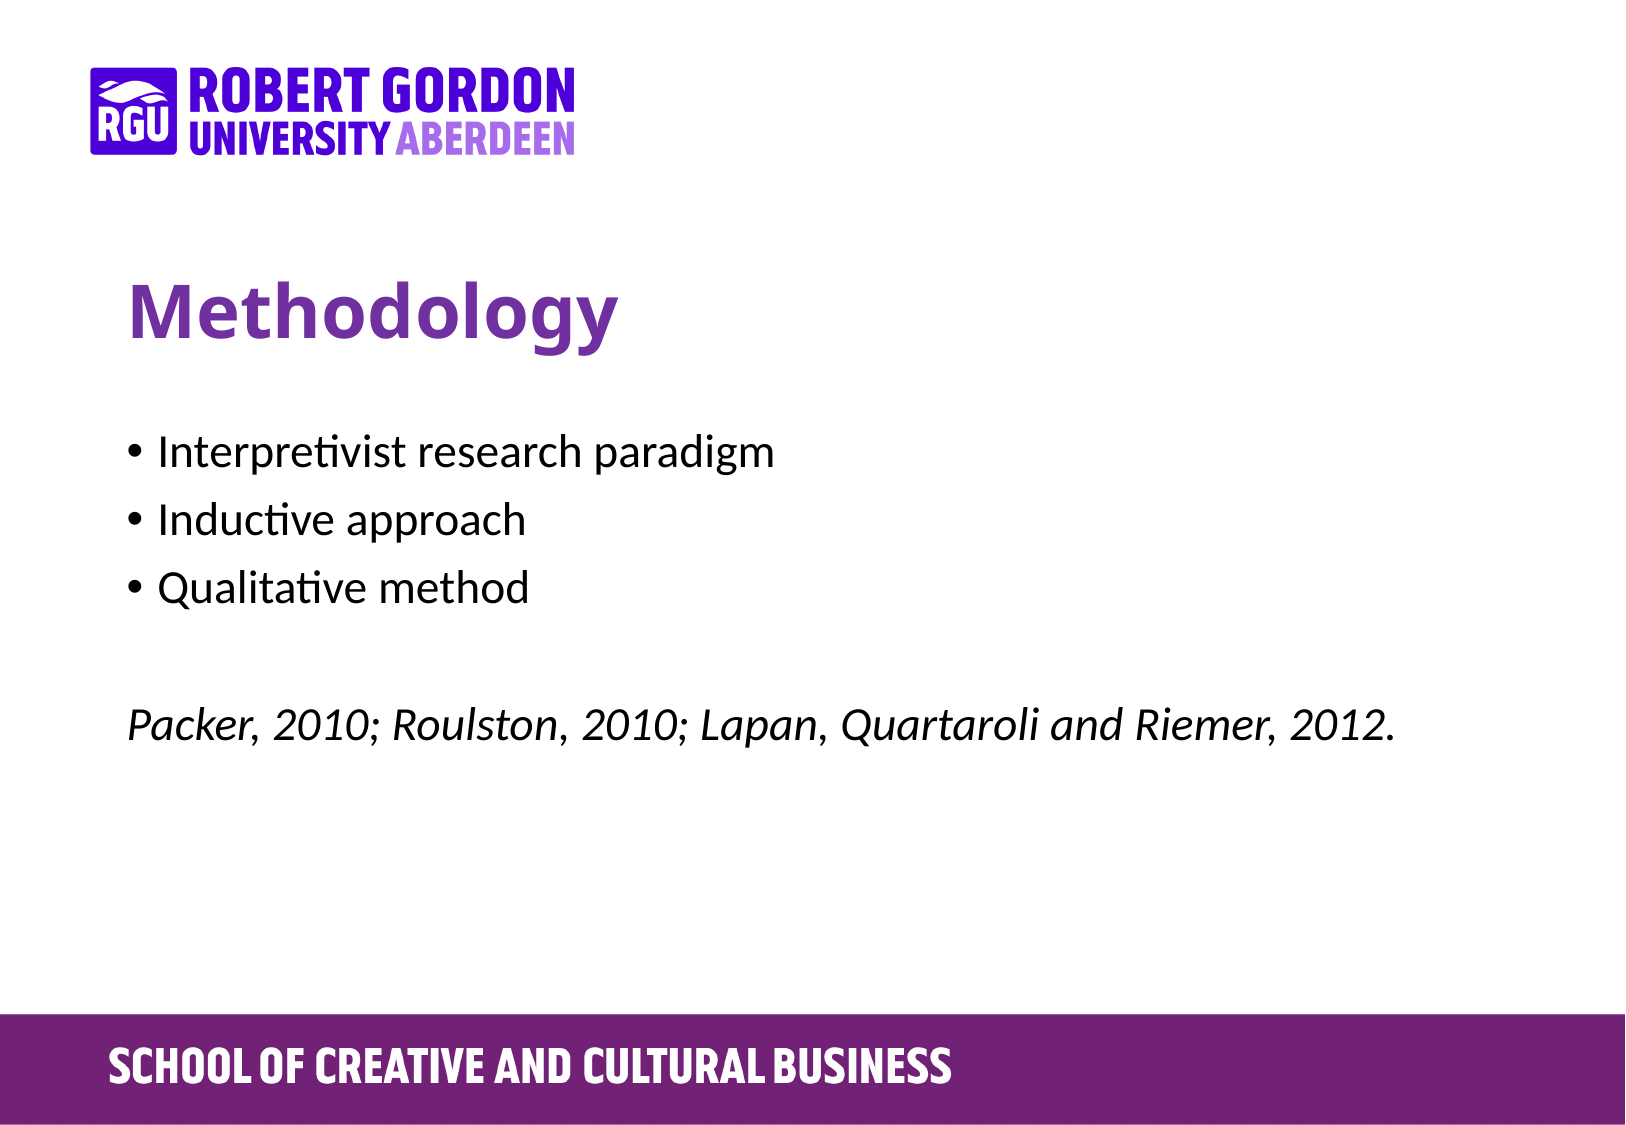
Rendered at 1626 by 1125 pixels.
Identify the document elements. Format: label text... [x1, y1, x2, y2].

picture [84, 60, 579, 163]
title Methodology [111, 172, 1514, 345]
picture [0, 1011, 1625, 1125]
list Interpretivist research paradigm Inductive approach Qualitative method Packer, 2010; Roulston, 2010; Lapan, Quartaroli and Riemer, 2012. [111, 345, 1514, 976]
